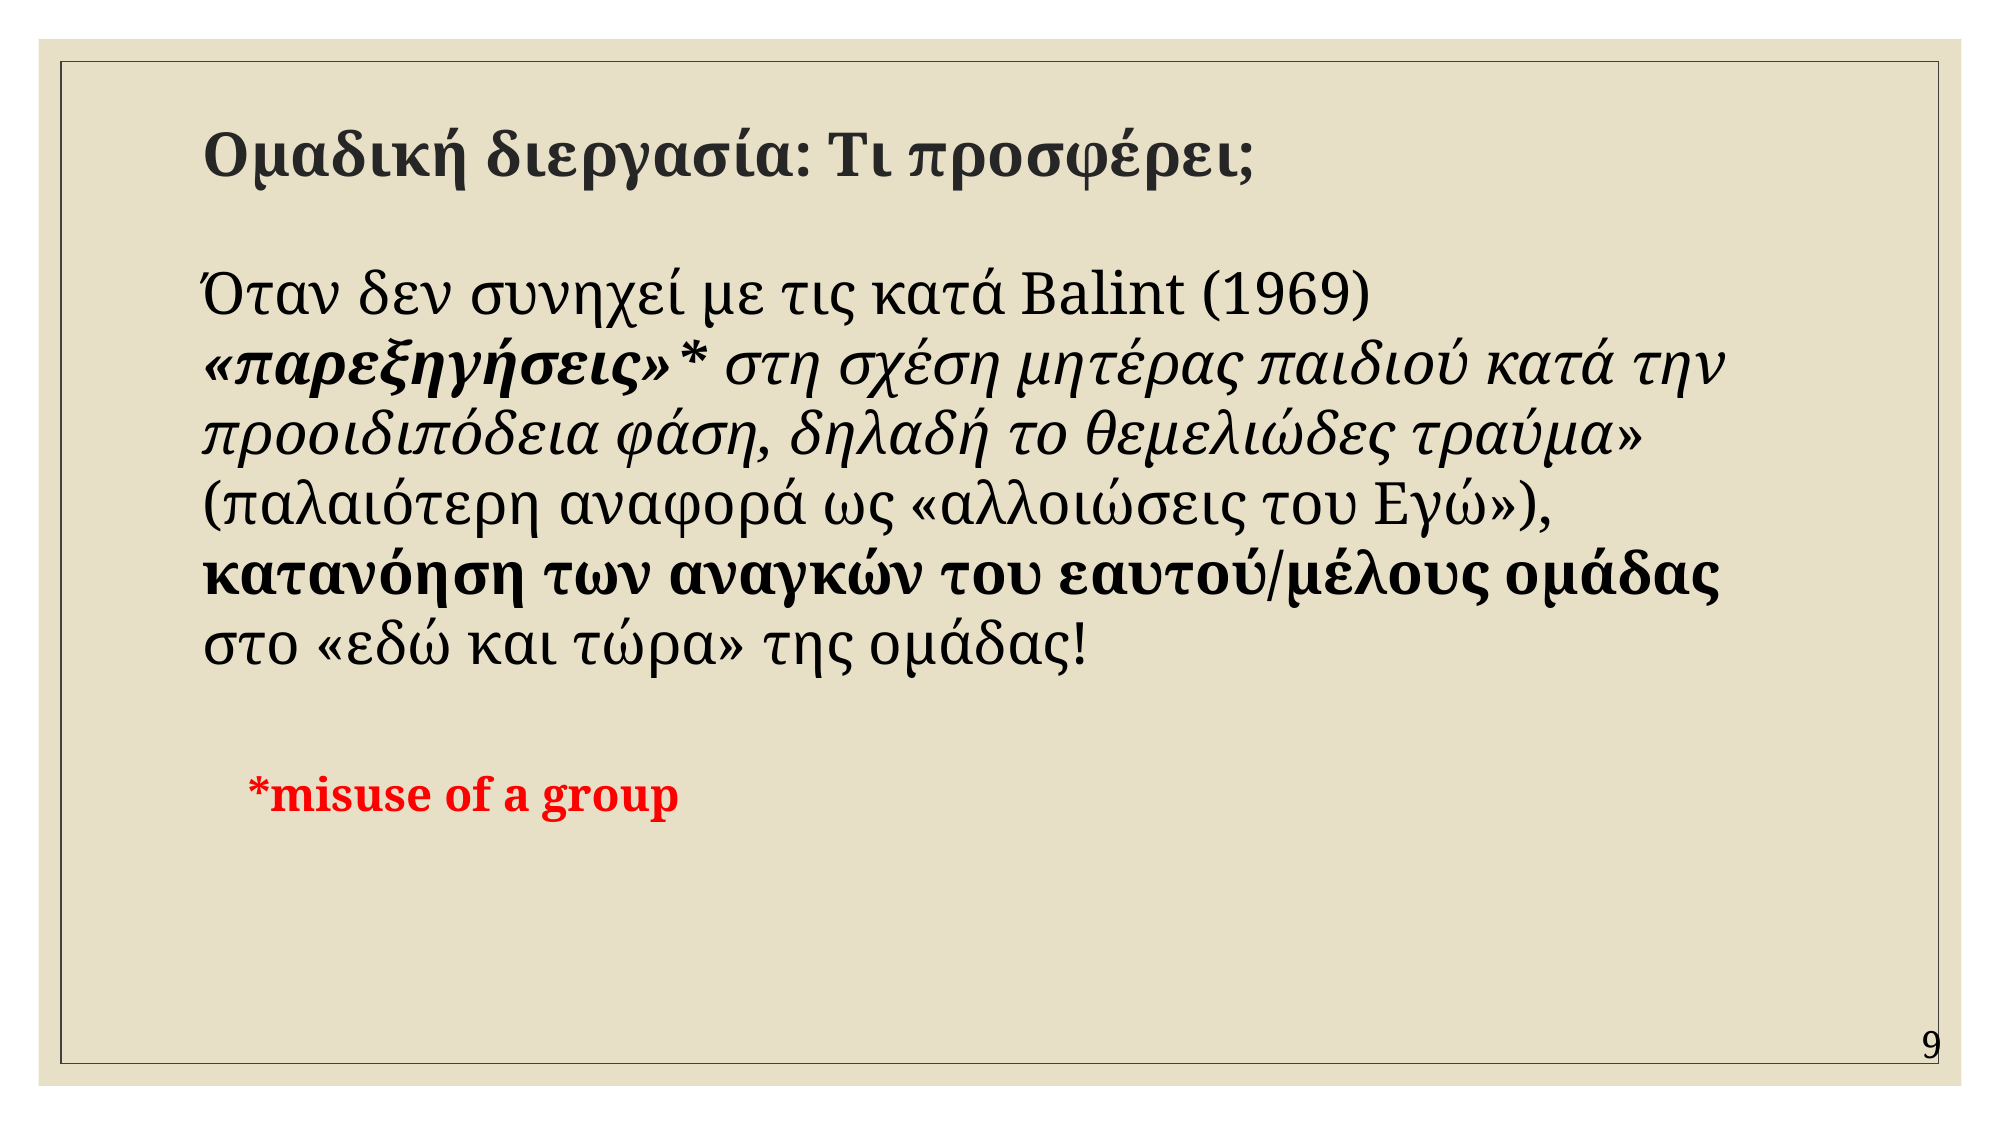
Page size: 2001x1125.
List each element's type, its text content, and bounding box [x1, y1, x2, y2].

text_box 9 [1717, 1034, 1958, 1080]
title Ομαδική διεργασία: Τι πρoσφέρει; [187, 116, 1915, 198]
list Όταν δεν συνηχεί με τις κατά Balint (1969) «παρεξηγήσεις»* στη σχέση μητέρας παιδιού κατά την προοιδιπόδεια φάση, δηλαδή το θεμελιώδες τραύμα» (παλαιότερη αναφορά ως «αλλοιώσεις του Εγώ»), κατανόηση των αναγκών του εαυτού/μέλους ομάδας στο «εδώ και τώρα» της ομάδας! *misuse of a group [187, 248, 1838, 984]
